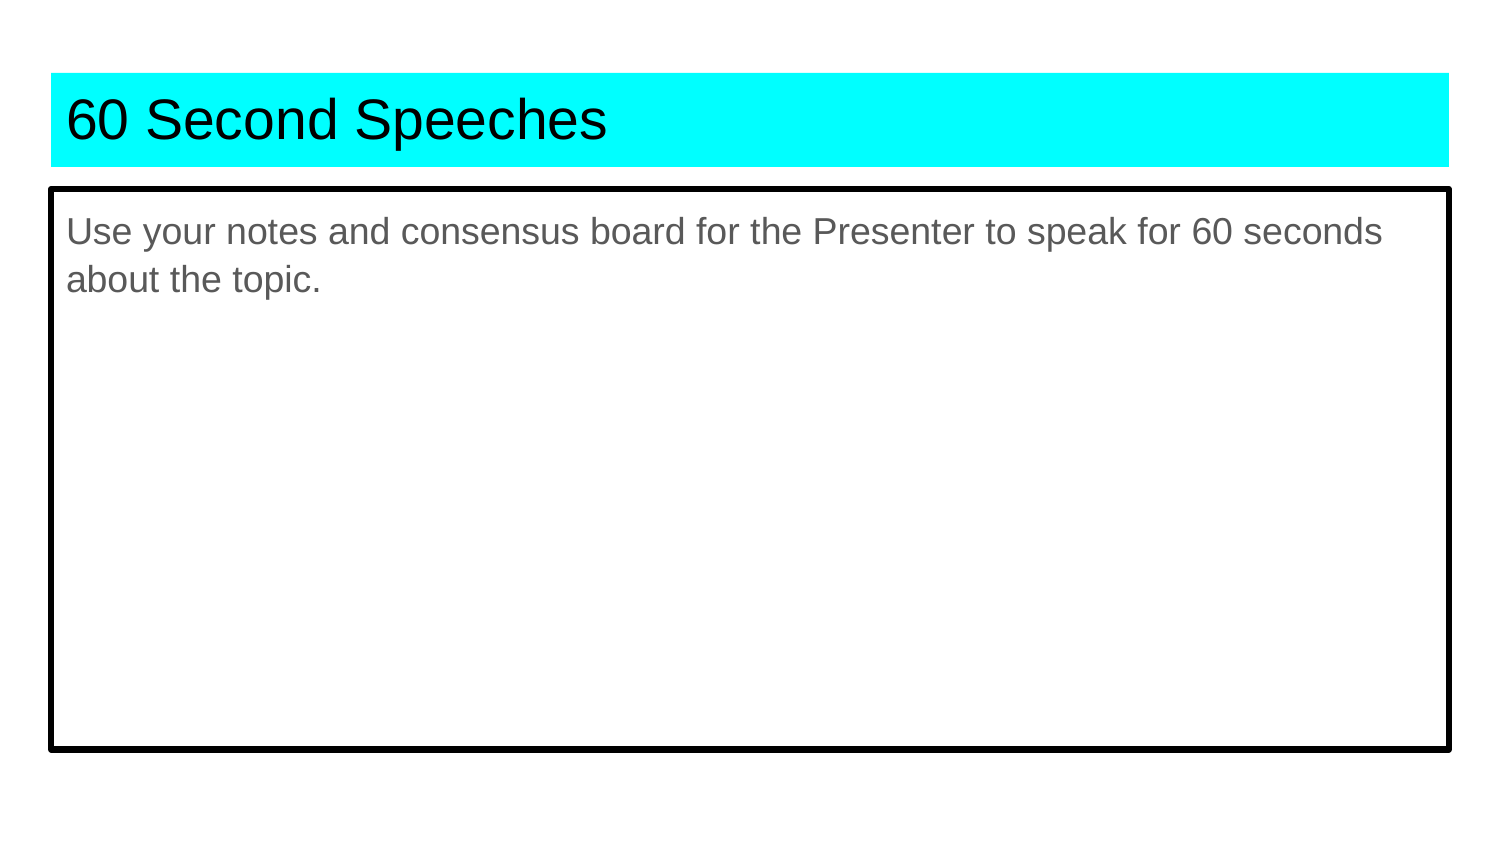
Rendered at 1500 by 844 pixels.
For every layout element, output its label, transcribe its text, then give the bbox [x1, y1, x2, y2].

title 60 Second Speeches [51, 72, 1449, 167]
list Use your notes and consensus board for the Presenter to speak for 60 seconds about the topic. [51, 189, 1449, 750]
